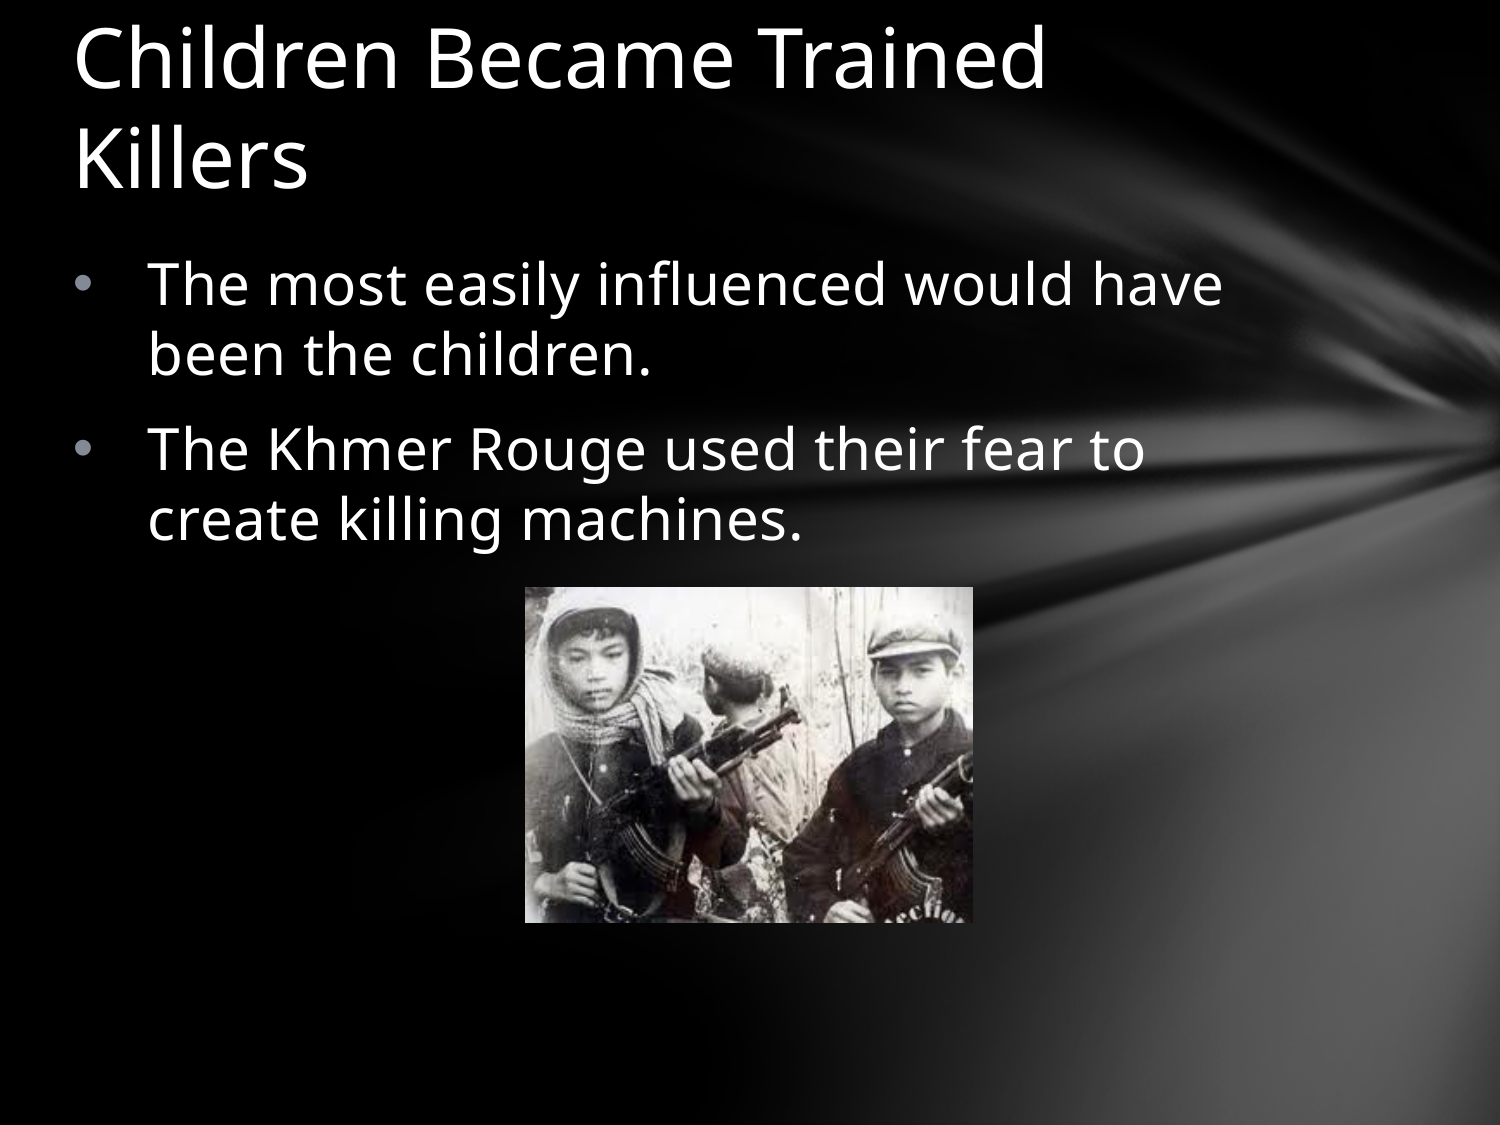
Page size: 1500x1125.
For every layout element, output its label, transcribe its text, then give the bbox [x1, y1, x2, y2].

title Children Became Trained Killers [57, 37, 1318, 213]
picture [524, 587, 973, 923]
list The most easily influenced would have been the children. The Khmer Rouge used their fear to create killing machines. [57, 239, 1318, 1015]
